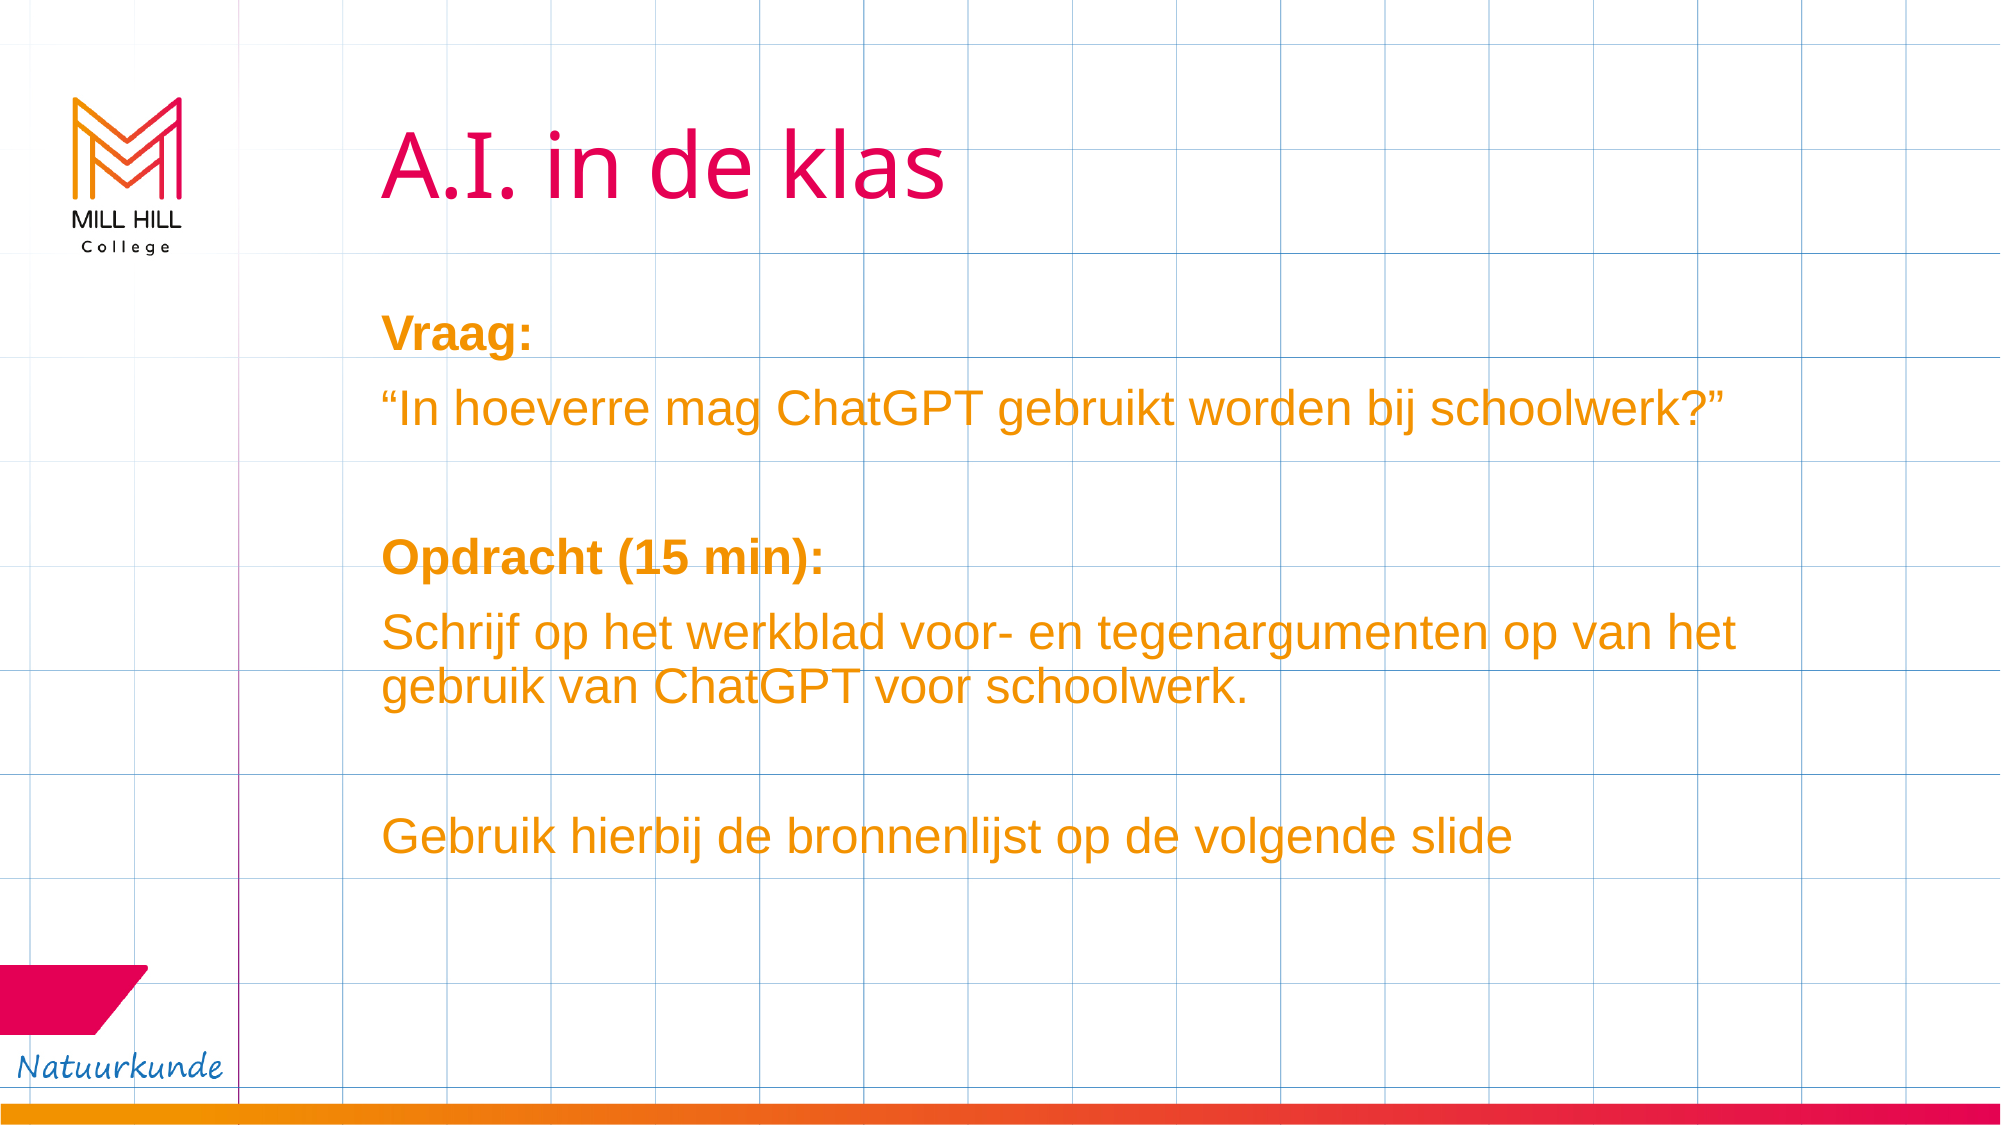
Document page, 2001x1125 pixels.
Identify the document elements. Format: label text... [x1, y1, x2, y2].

picture [0, 0, 2001, 1125]
title A.I. in de klas [366, 59, 1884, 278]
list Vraag: “In hoeverre mag ChatGPT gebruikt worden bij schoolwerk?” Opdracht (15 min): Schrijf op het werkblad voor- en tegenargumenten op van het gebruik van ChatGPT voor schoolwerk. Gebruik hierbij de bronnenlijst op de volgende slide [366, 299, 1884, 1014]
